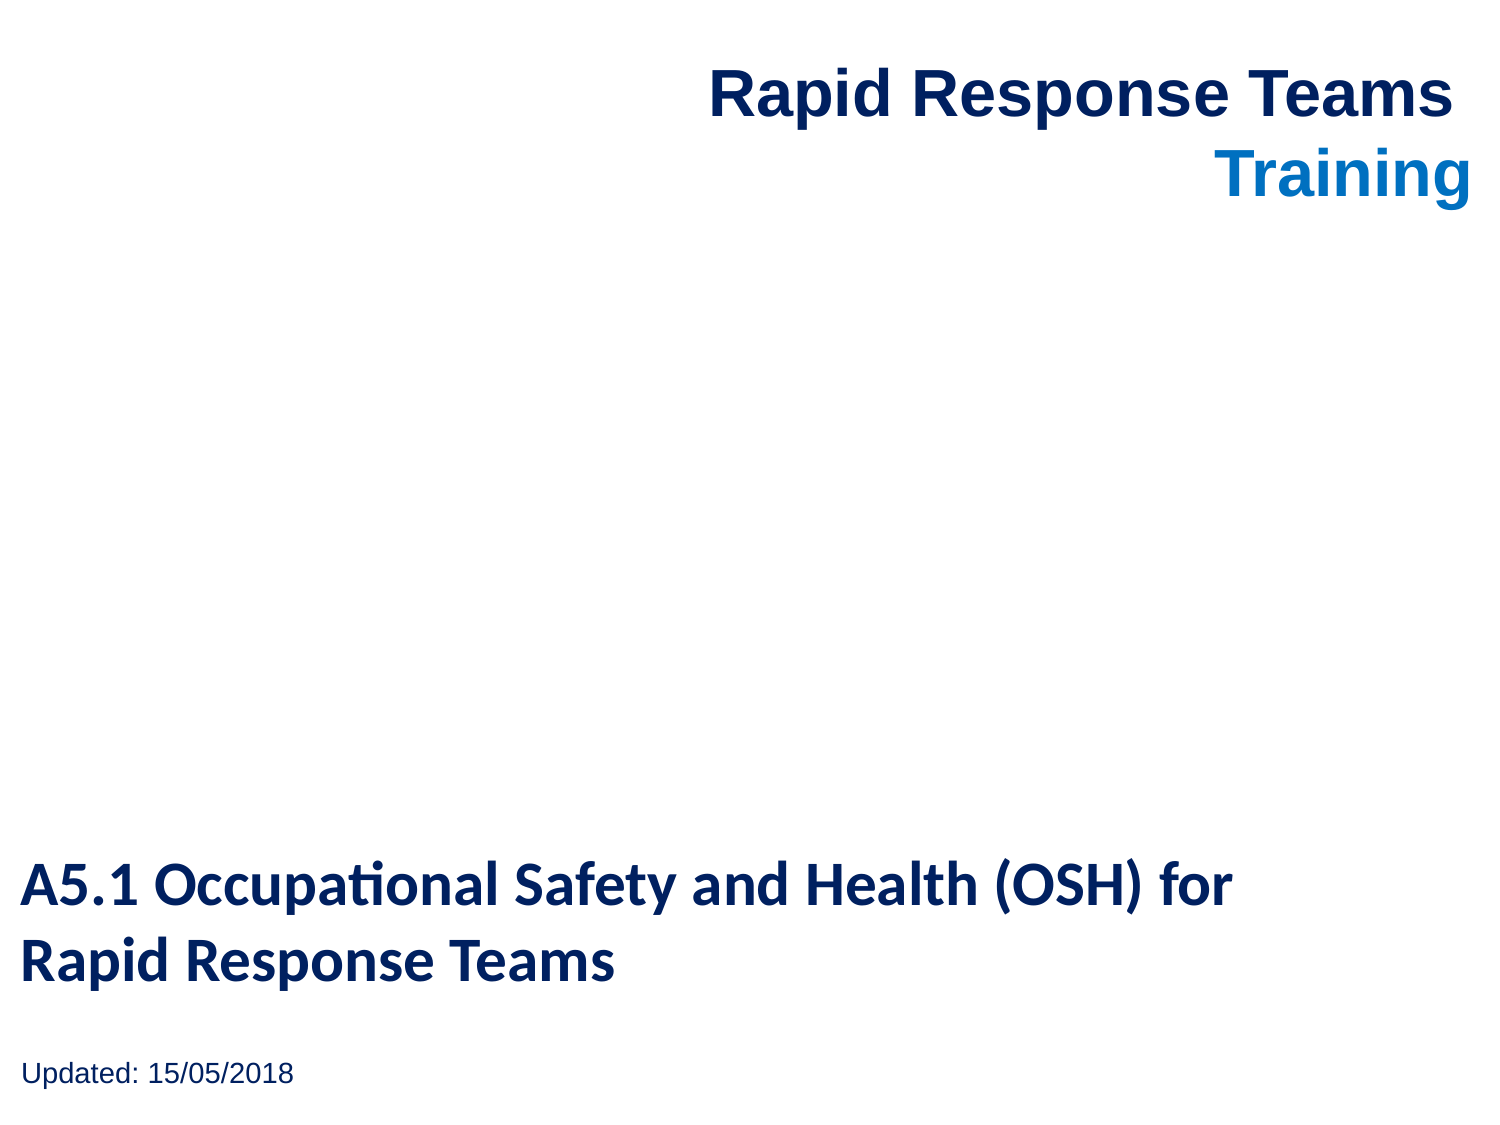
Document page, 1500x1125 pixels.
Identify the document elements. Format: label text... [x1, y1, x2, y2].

list A5.1 Occupational Safety and Health (OSH) for Rapid Response Teams [5, 834, 1281, 1003]
text_box Rapid Response Teams Training [584, 42, 1489, 218]
text_box Updated: 15/05/2018 [6, 1046, 310, 1097]
